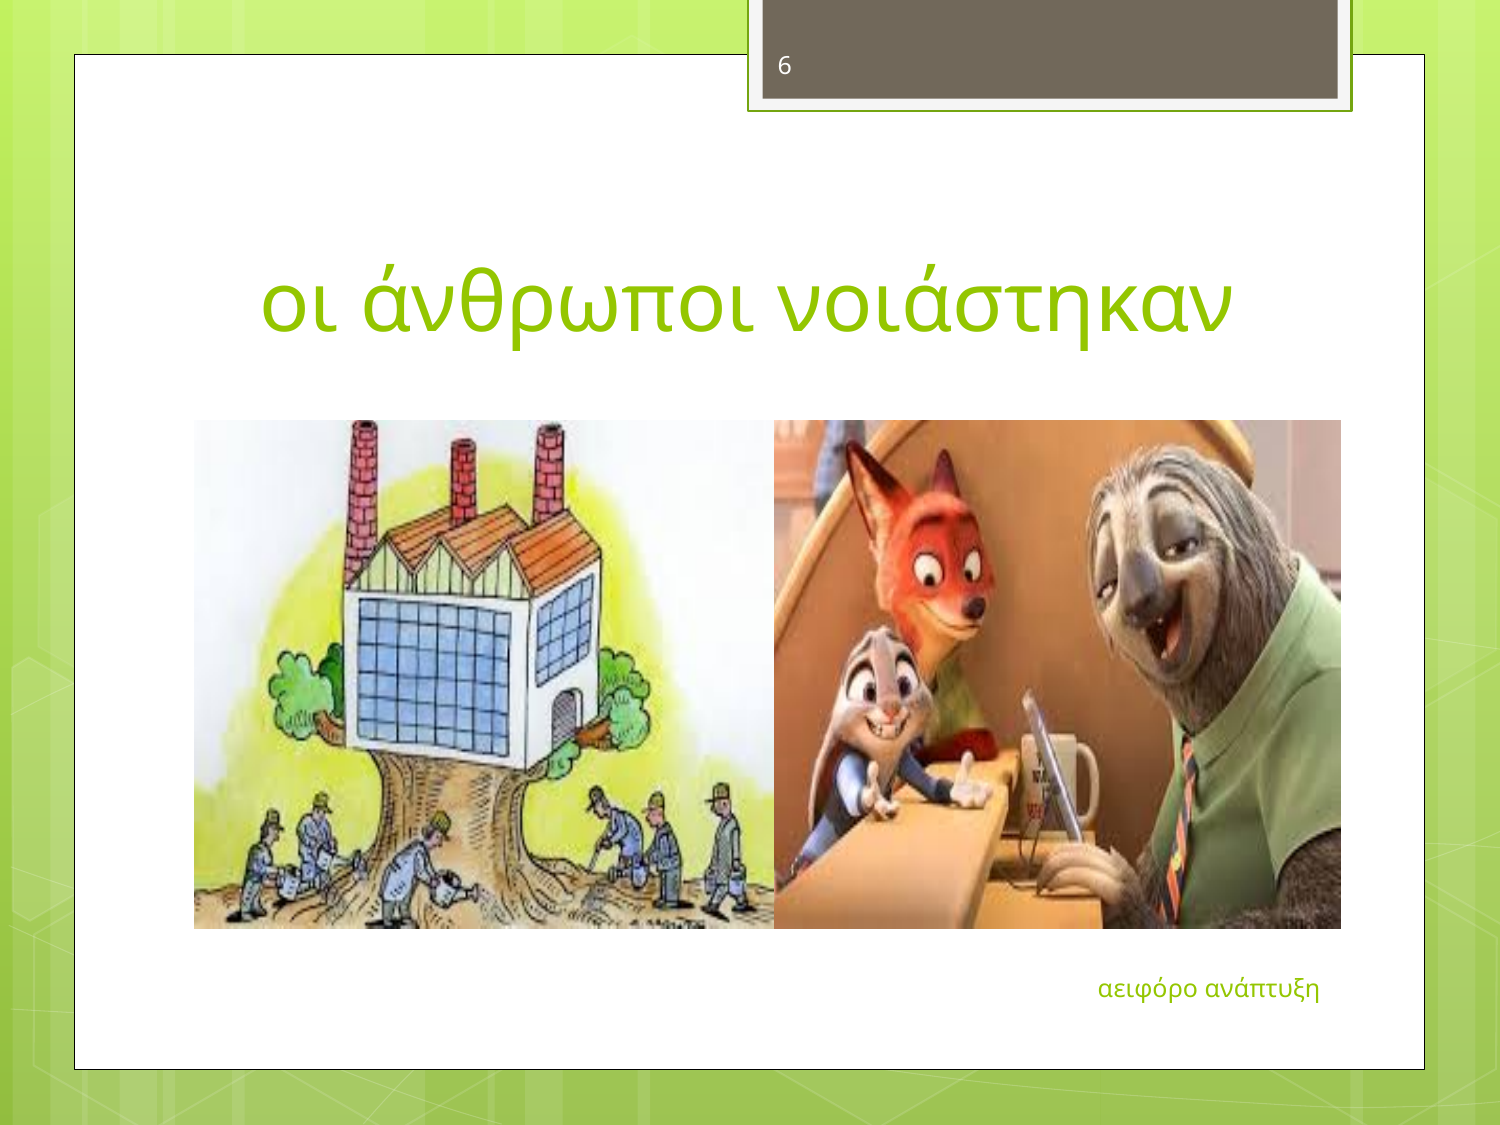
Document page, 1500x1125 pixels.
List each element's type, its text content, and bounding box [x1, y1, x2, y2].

title οι άνθρωποι νοιάστηκαν [171, 168, 1324, 357]
slide_number 6 [762, 36, 982, 97]
footer αειφόρο ανάπτυξη [761, 960, 1336, 1020]
picture [194, 419, 1341, 929]
